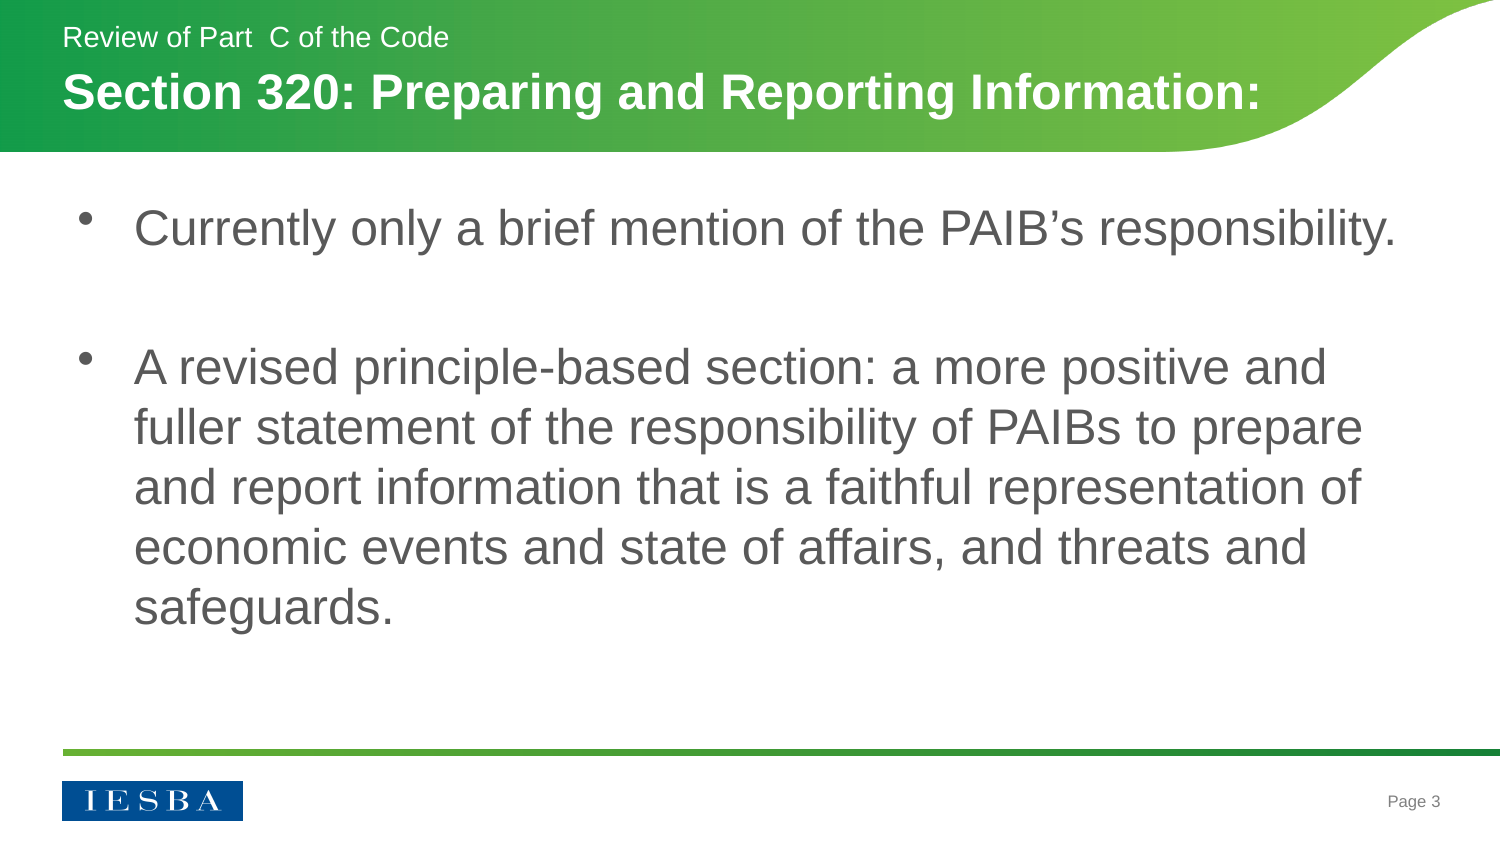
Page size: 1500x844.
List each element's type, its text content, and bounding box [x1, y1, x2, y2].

picture [62, 781, 243, 821]
list Currently only a brief mention of the PAIB’s responsibility. A revised principle-based section: a more positive and fuller statement of the responsibility of PAIBs to prepare and report information that is a faithful representation of economic events and state of affairs, and threats and safeguards. [62, 187, 1450, 694]
picture [0, 0, 1497, 152]
subtitle Review of Part C of the Code [62, 18, 500, 47]
title Section 320: Preparing and Reporting Information: [62, 56, 1300, 122]
